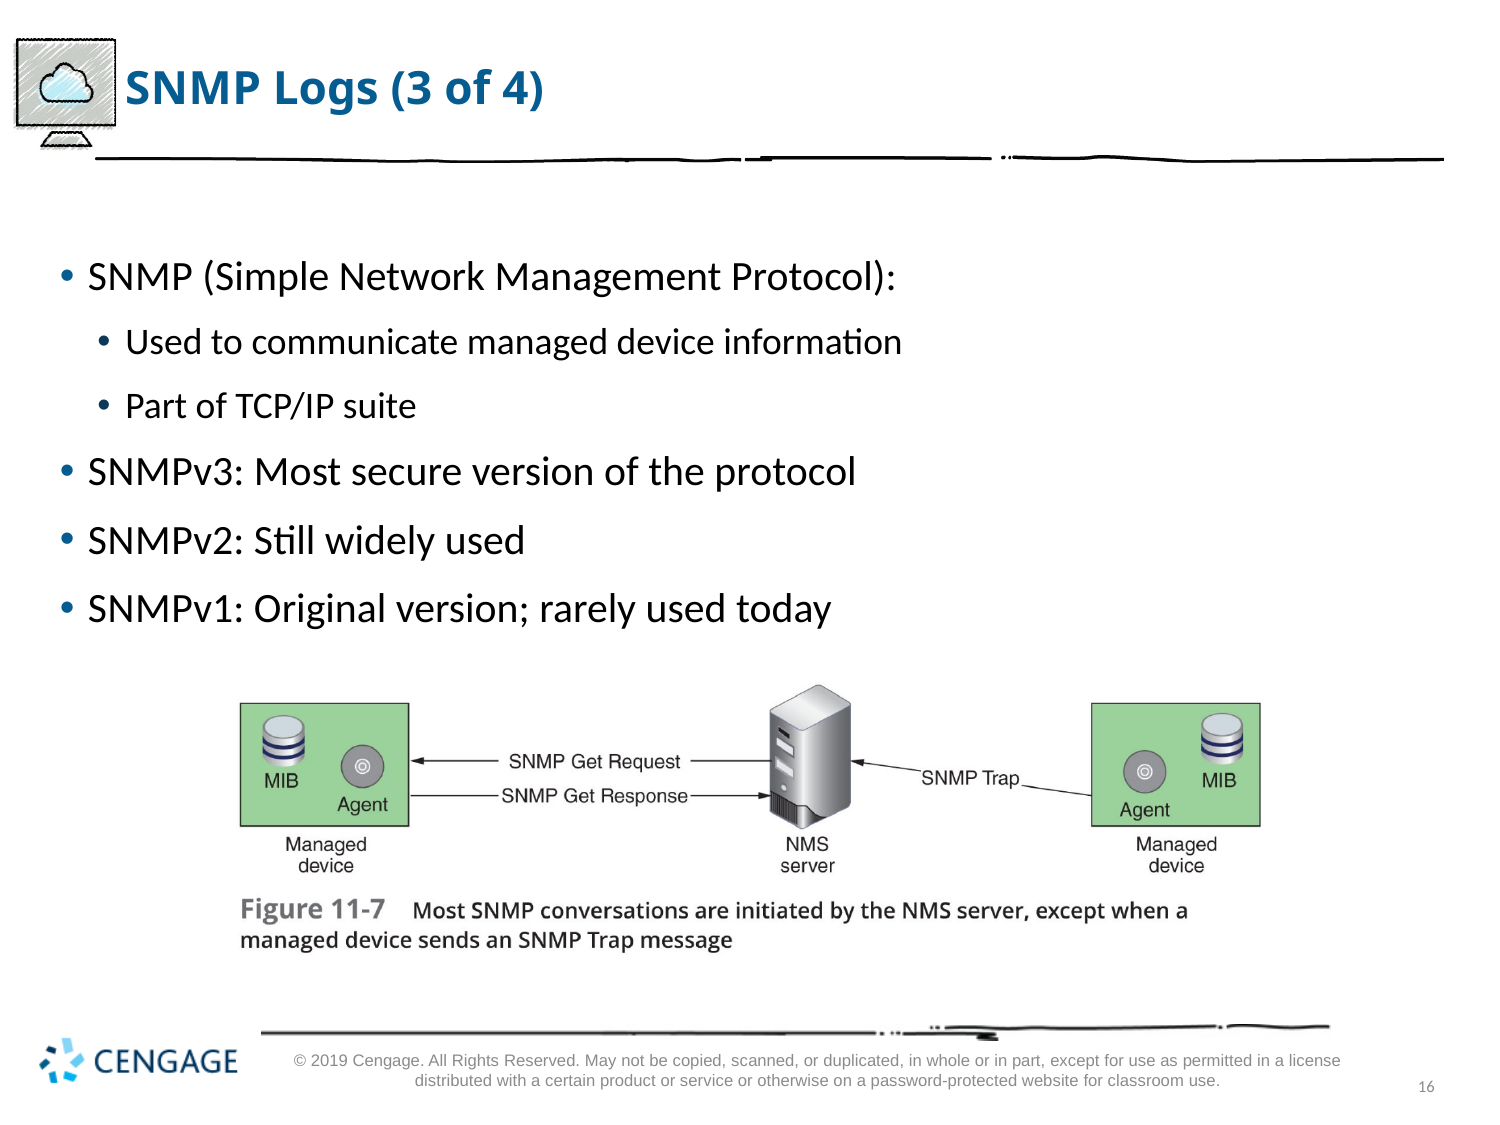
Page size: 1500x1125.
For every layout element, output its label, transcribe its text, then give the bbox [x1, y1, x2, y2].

picture [237, 681, 1263, 955]
list S N M P (Simple Network Management Protocol): Used to communicate managed device information Part of TCP/I P suite S N M P v3: Most secure version of the protocol S N M P v2: Still widely used S N M P v1: Original version; rarely used today [59, 252, 1441, 636]
footer © 2019 Cengage. All Rights Reserved. May not be copied, scanned, or duplicated, in whole or in part, except for use as permitted in a license distributed with a certain product or service or otherwise on a password-protected website for classroom use. [262, 1050, 1375, 1091]
picture [13, 36, 117, 151]
picture [261, 1024, 1331, 1041]
picture [95, 155, 1444, 163]
title S N M P Logs (3 of 4) [125, 66, 1442, 116]
picture [19, 1024, 250, 1096]
